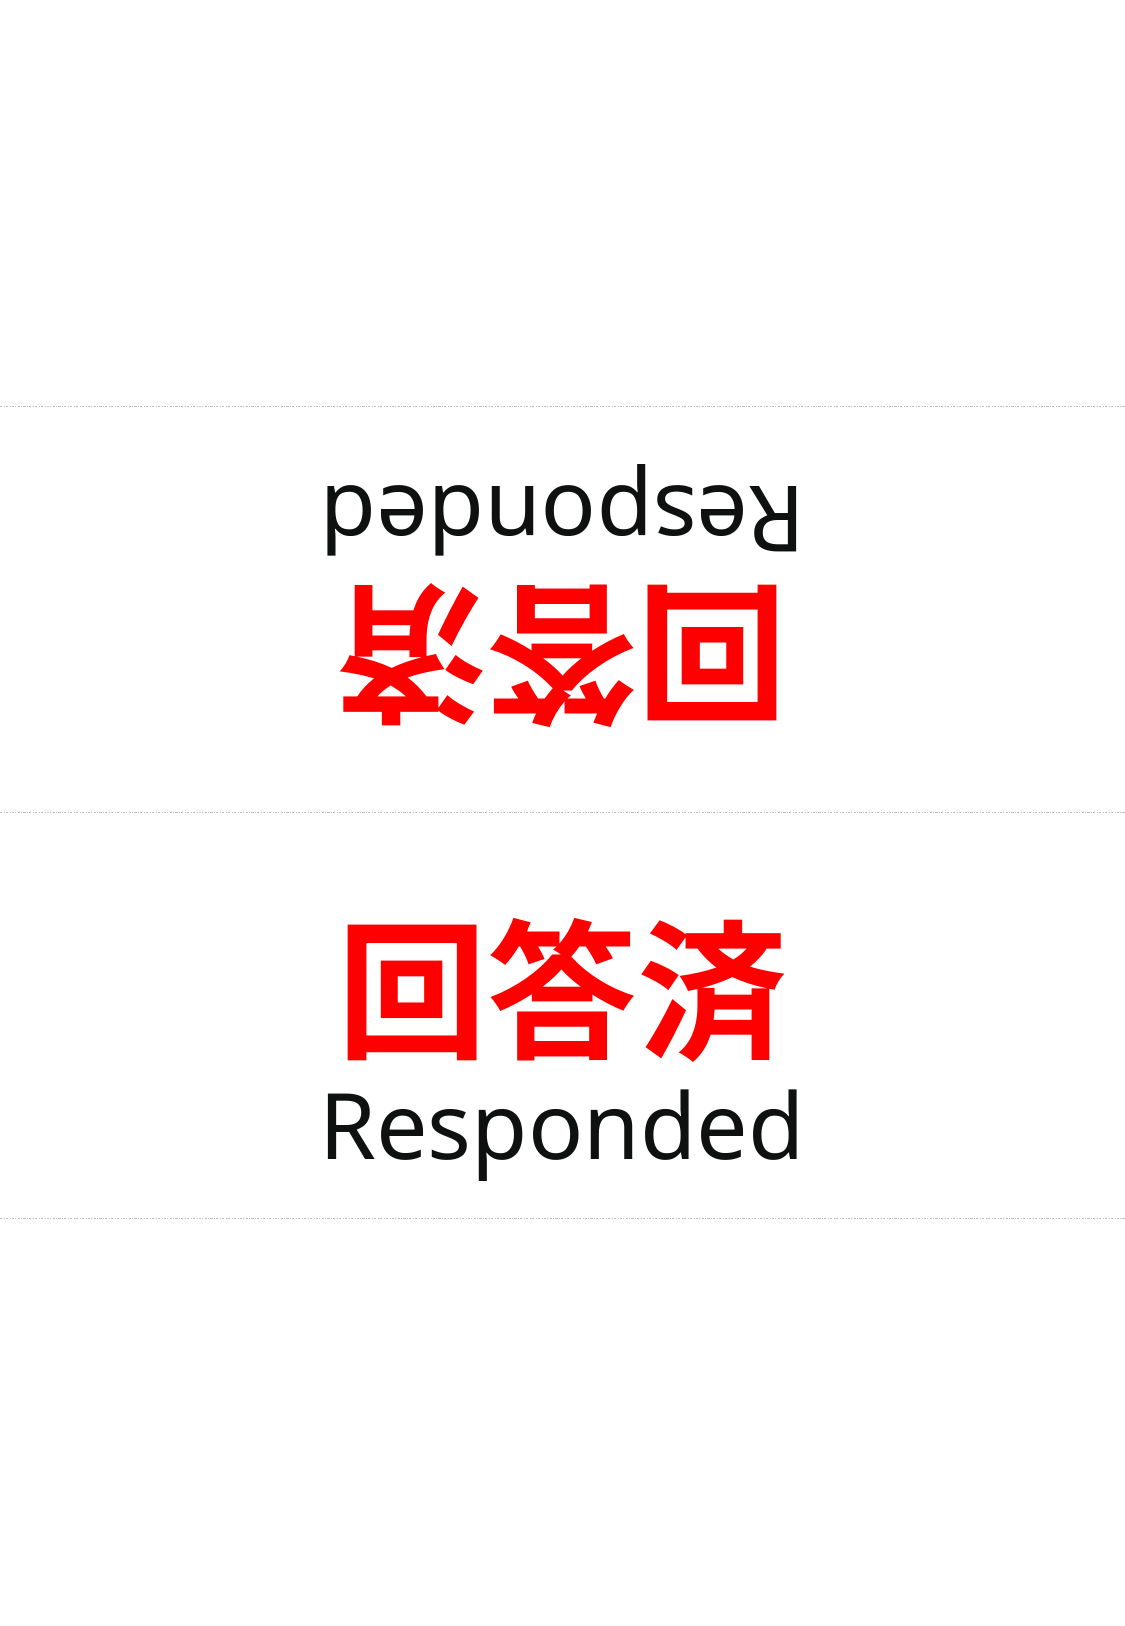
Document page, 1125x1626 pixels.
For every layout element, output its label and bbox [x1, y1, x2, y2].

text_box [299, 459, 826, 756]
text_box [299, 890, 826, 1187]
